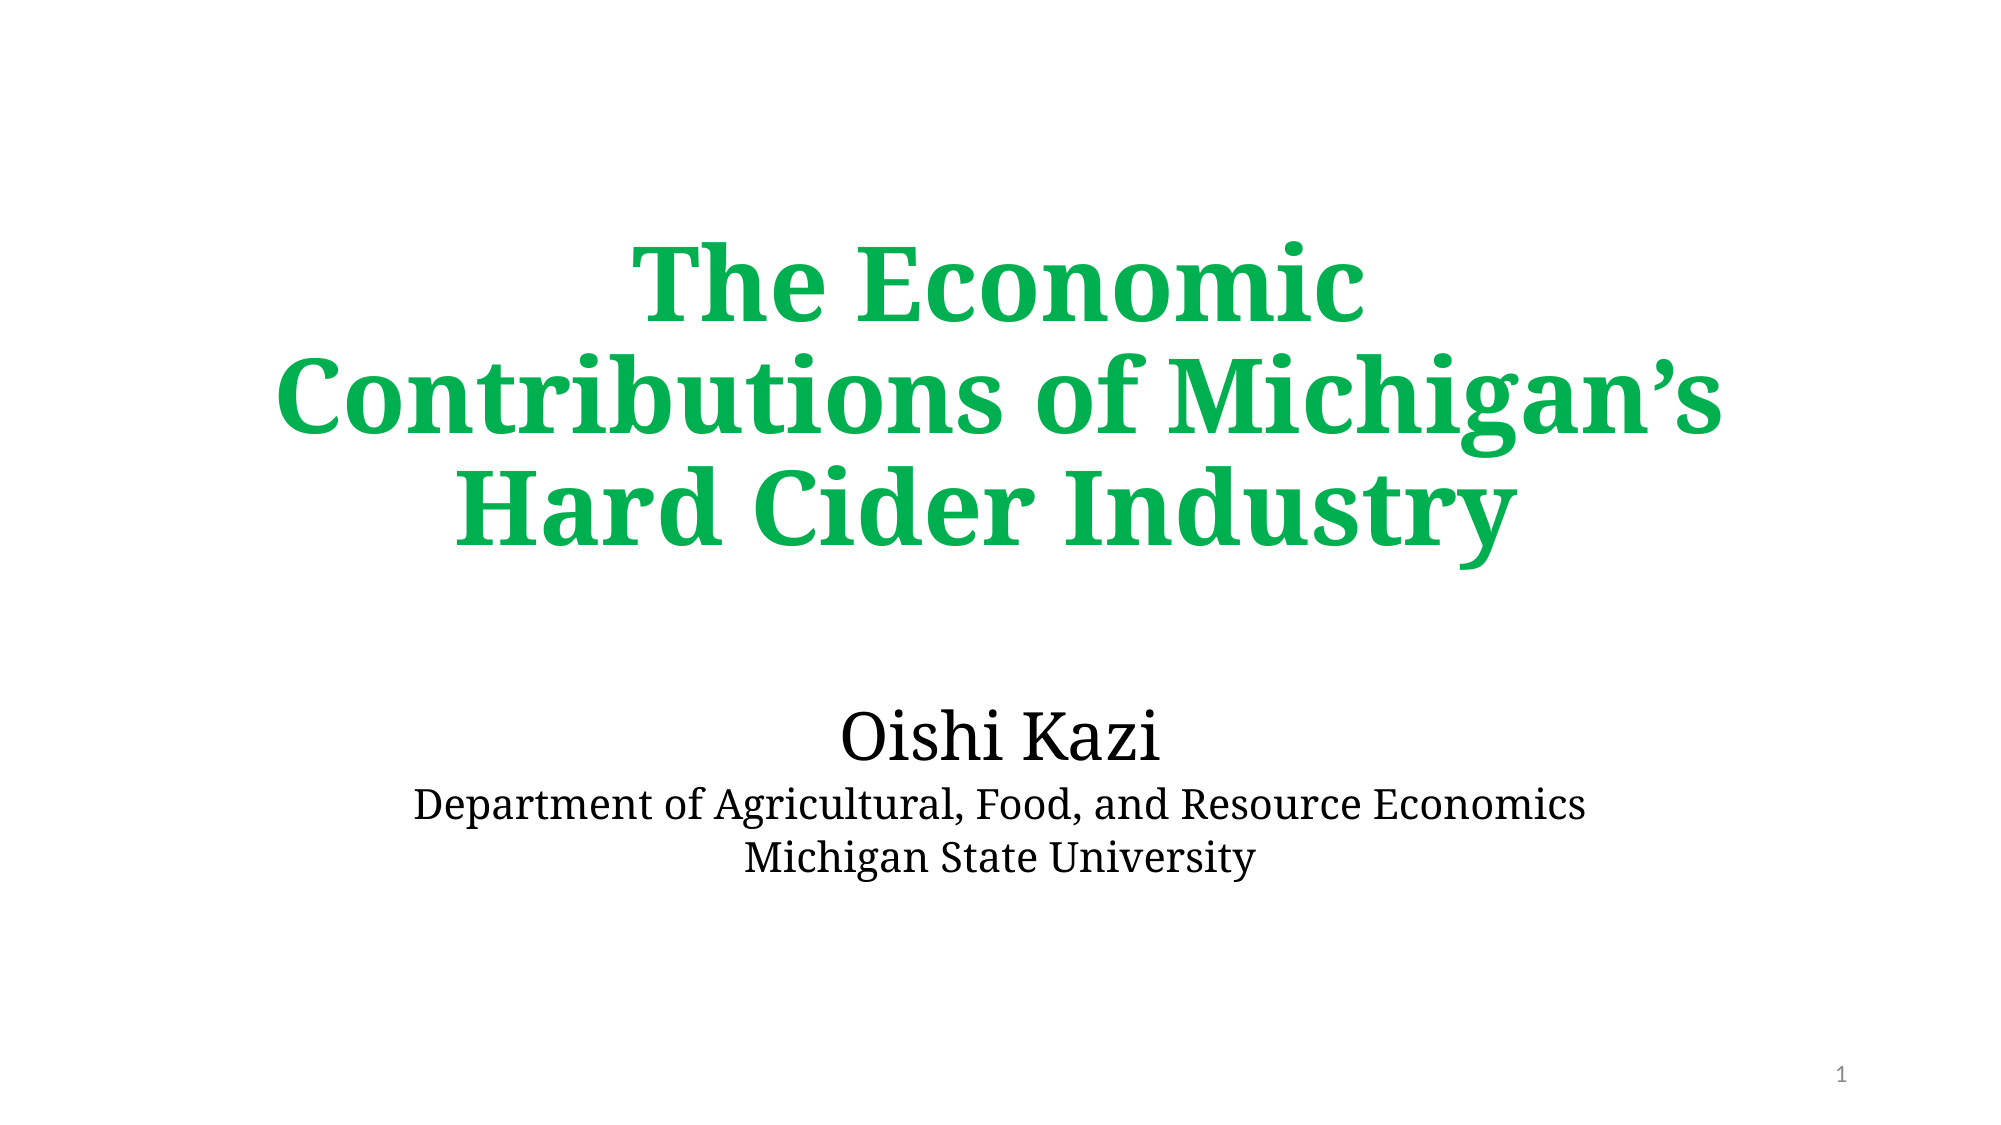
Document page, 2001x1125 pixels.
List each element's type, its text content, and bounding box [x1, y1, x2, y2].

title The Economic Contributions of Michigan’s Hard Cider Industry [249, 184, 1750, 576]
slide_number 1 [1412, 1042, 1863, 1103]
subtitle Oishi Kazi Department of Agricultural, Food, and Resource Economics Michigan State University [249, 681, 1750, 953]
